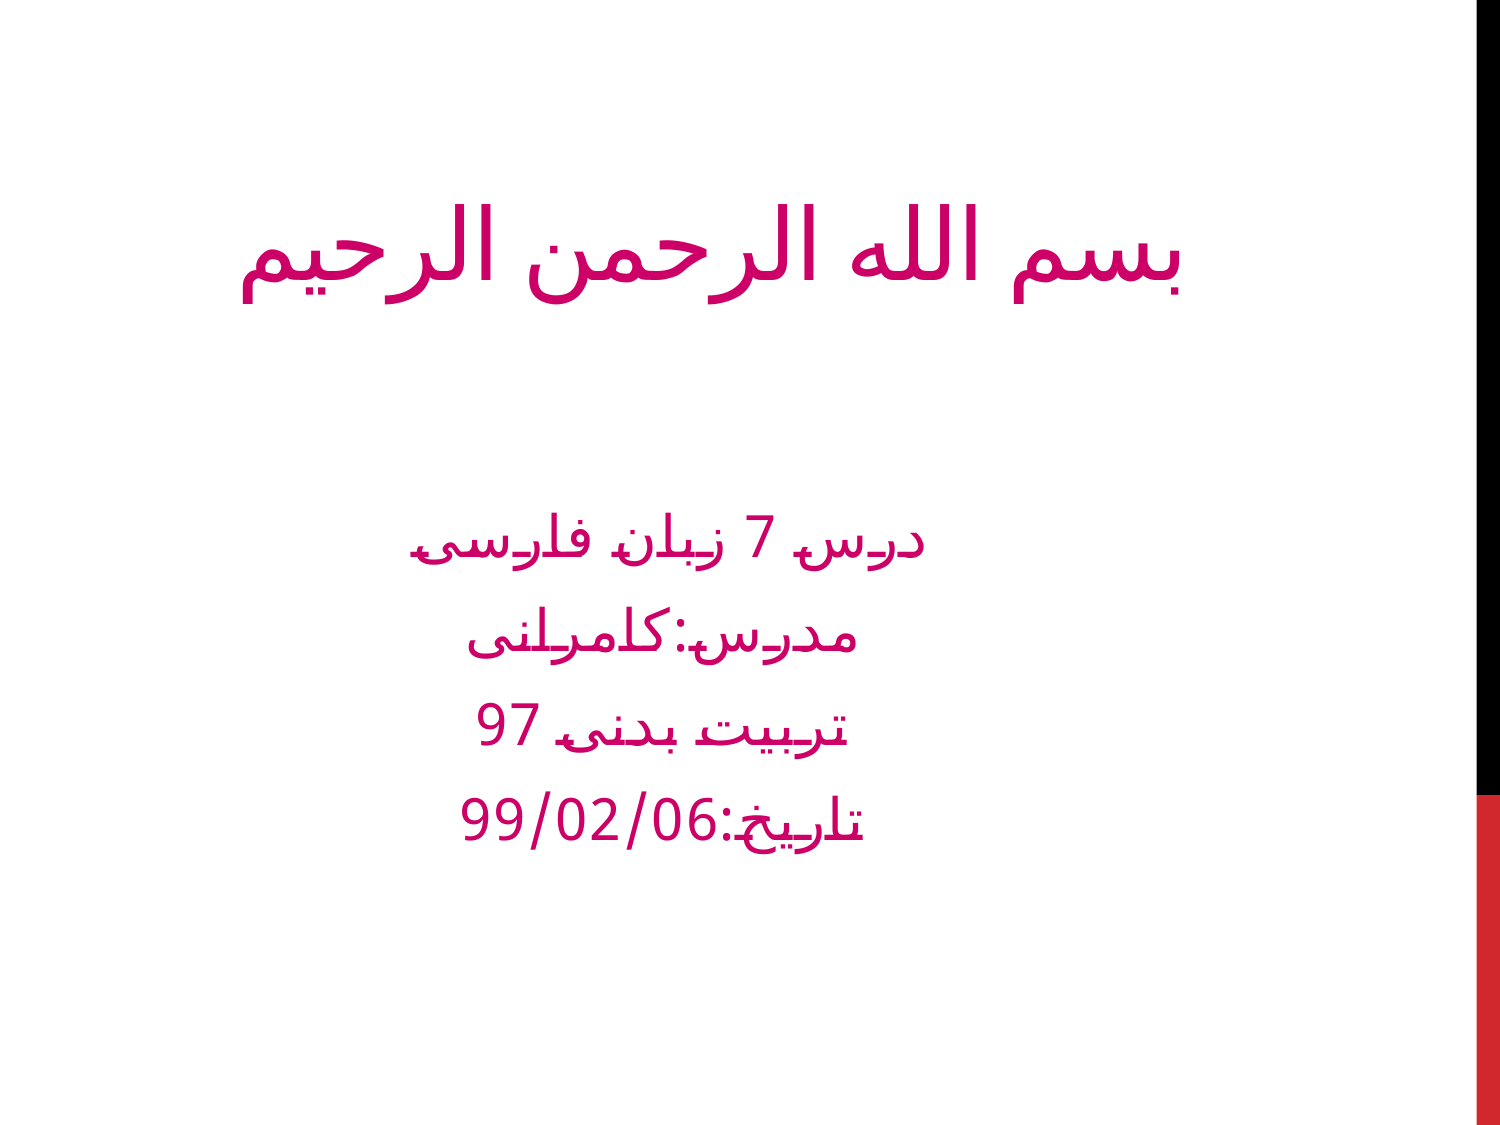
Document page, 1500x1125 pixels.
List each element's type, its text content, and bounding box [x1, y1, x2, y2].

subtitle درس 7 زبان فارسی مدرس:کامرانی تربیت بدنی 97 تاریخ:99/02/06 [100, 491, 1226, 642]
title بسم الله الرحمن الرحیم [75, 37, 1350, 445]
